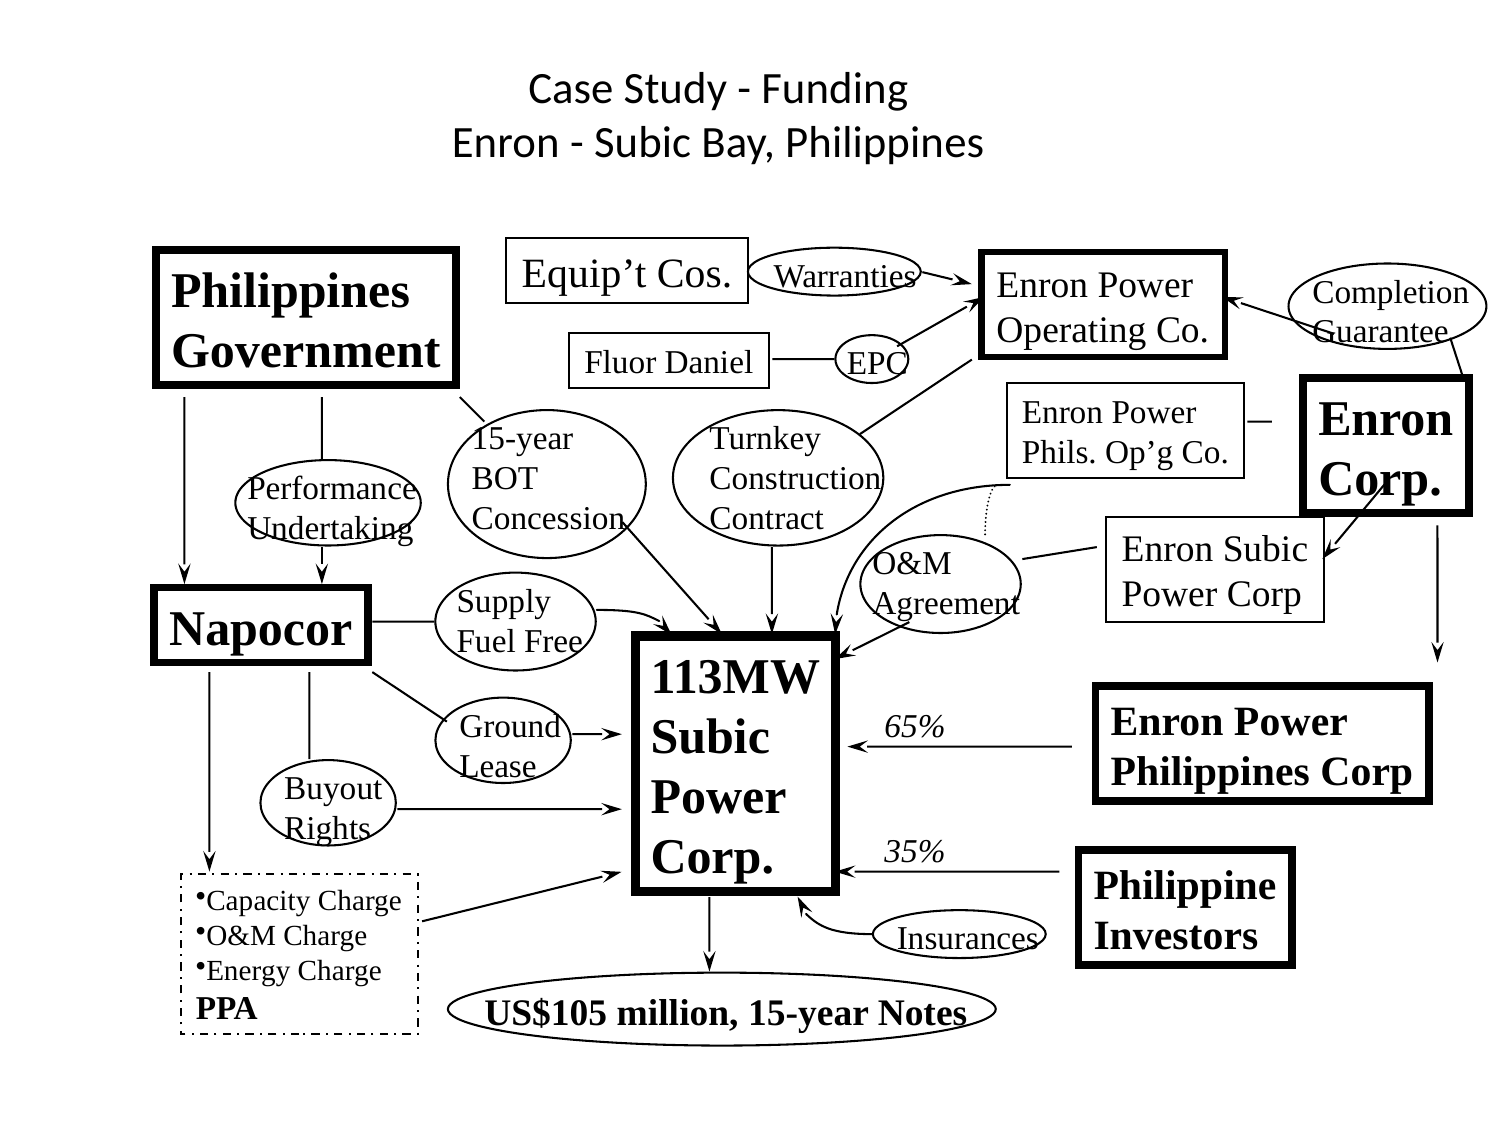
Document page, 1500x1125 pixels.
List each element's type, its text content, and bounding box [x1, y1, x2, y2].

text_box [1288, 263, 1487, 349]
text_box Capacity Charge O&M Charge Energy Charge PPA [180, 874, 418, 1034]
text_box Supply Fuel Free [441, 571, 599, 614]
text_box Fluor Daniel [569, 332, 769, 388]
text_box [703, 950, 716, 972]
text_box [830, 484, 1011, 635]
text_box US$105 million, 15-year Notes [868, 1021, 983, 1041]
text_box 15-year BOT Concession [456, 408, 641, 459]
text_box Enron Power Phils. Op’g Co. [1006, 382, 1245, 478]
text_box [963, 296, 985, 313]
text_box O&M Agreement [1010, 533, 1036, 629]
title Case Study - Funding Enron - Subic Bay, Philippines [137, 50, 1300, 175]
text_box Enron Corp. [1303, 378, 1469, 514]
text_box [765, 613, 779, 635]
text_box Completion Guarantee [1297, 262, 1485, 296]
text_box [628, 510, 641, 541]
text_box [435, 572, 596, 671]
text_box [1431, 641, 1444, 663]
text_box [1222, 296, 1244, 310]
text_box [315, 563, 329, 585]
text_box [600, 870, 622, 883]
text_box Insurances [881, 908, 1055, 964]
text_box Equip’t Cos. [506, 237, 748, 304]
text_box [601, 802, 622, 816]
text_box [703, 614, 722, 635]
text_box 113MW Subic Power Corp. [635, 636, 836, 892]
text_box US$105 million, 15-year Notes [469, 980, 546, 994]
text_box [203, 850, 216, 872]
text_box [847, 740, 869, 753]
text_box [435, 697, 571, 784]
text_box 35% [869, 821, 961, 877]
text_box Enron Power Philippines Corp [1095, 685, 1429, 801]
text_box 15-year BOT Concession [607, 529, 640, 544]
text_box Supply Fuel Free [550, 629, 599, 667]
text_box [596, 609, 672, 635]
text_box 65% [869, 696, 961, 752]
text_box US$105 million, 15-year Notes [897, 980, 983, 997]
text_box Philippines Government [156, 249, 457, 385]
text_box [447, 410, 646, 559]
text_box [1322, 539, 1341, 560]
text_box [950, 273, 972, 286]
text_box Completion Guarantee [1297, 316, 1485, 358]
text_box Buyout Rights [269, 758, 398, 854]
text_box [873, 910, 1046, 959]
text_box [985, 484, 998, 535]
text_box Napocor [154, 587, 368, 663]
text_box Enron Power Operating Co. [981, 252, 1225, 358]
text_box Supply Fuel Free [441, 641, 481, 667]
text_box Philippine Investors [1078, 849, 1292, 966]
text_box [178, 563, 191, 585]
text_box [447, 972, 996, 1046]
text_box [260, 760, 396, 846]
text_box Enron Subic Power Corp [1106, 516, 1324, 622]
text_box Ground Lease [444, 696, 577, 792]
text_box 15-year BOT Concession [456, 515, 487, 544]
text_box EPC [831, 333, 924, 389]
text_box [747, 247, 921, 296]
text_box [834, 644, 857, 660]
text_box Performance Undertaking [232, 458, 433, 554]
text_box [834, 865, 856, 878]
text_box Turnkey Construction Contract [694, 408, 898, 544]
text_box [1010, 559, 1021, 608]
text_box US$105 million, 15-year Notes [469, 1024, 576, 1041]
text_box [797, 896, 873, 935]
text_box O&M Agreement [857, 533, 877, 558]
text_box Warranties [758, 246, 933, 302]
text_box [601, 727, 622, 741]
text_box [235, 460, 421, 546]
text_box [672, 410, 884, 546]
text_box [835, 335, 909, 384]
